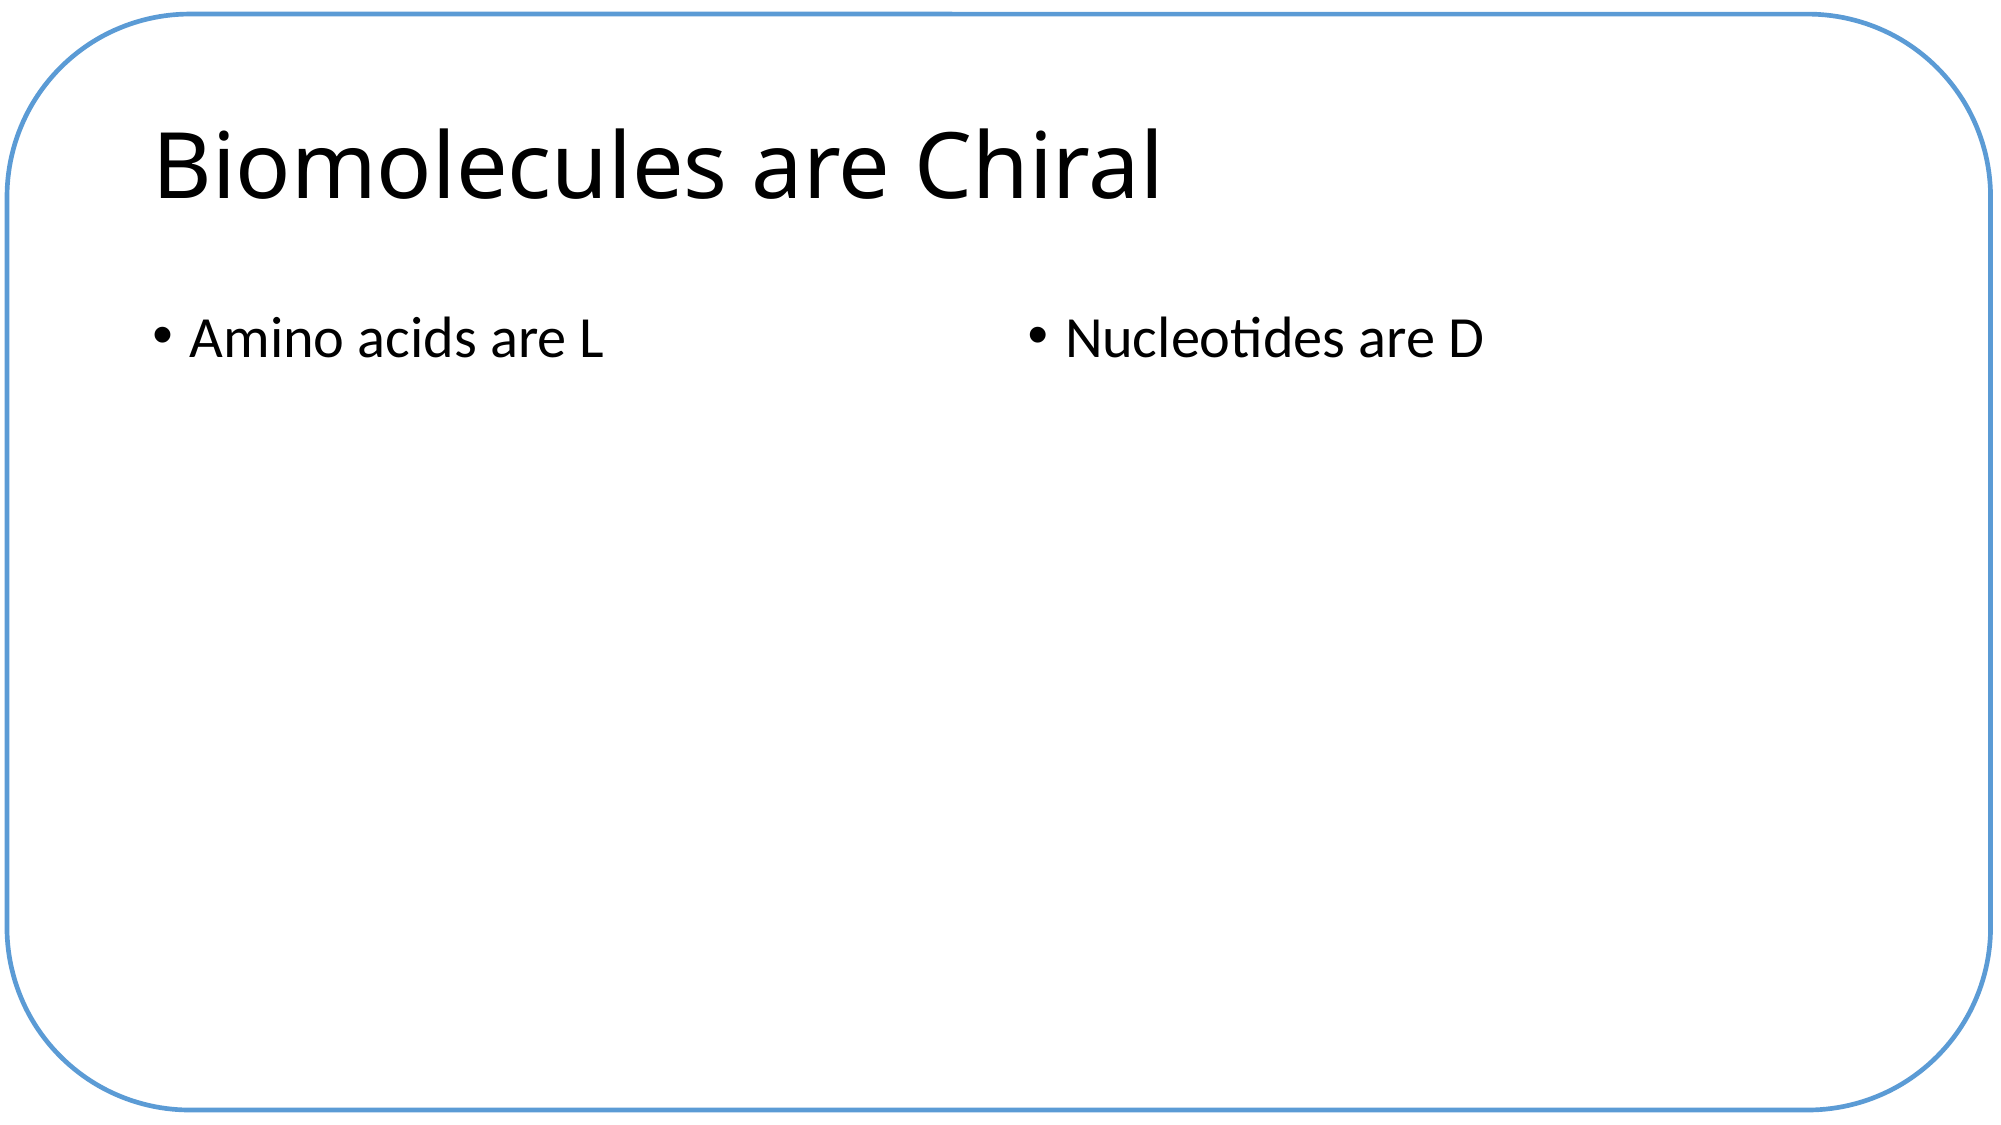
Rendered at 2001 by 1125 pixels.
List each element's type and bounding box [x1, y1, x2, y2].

text_box [5, 13, 1992, 1112]
